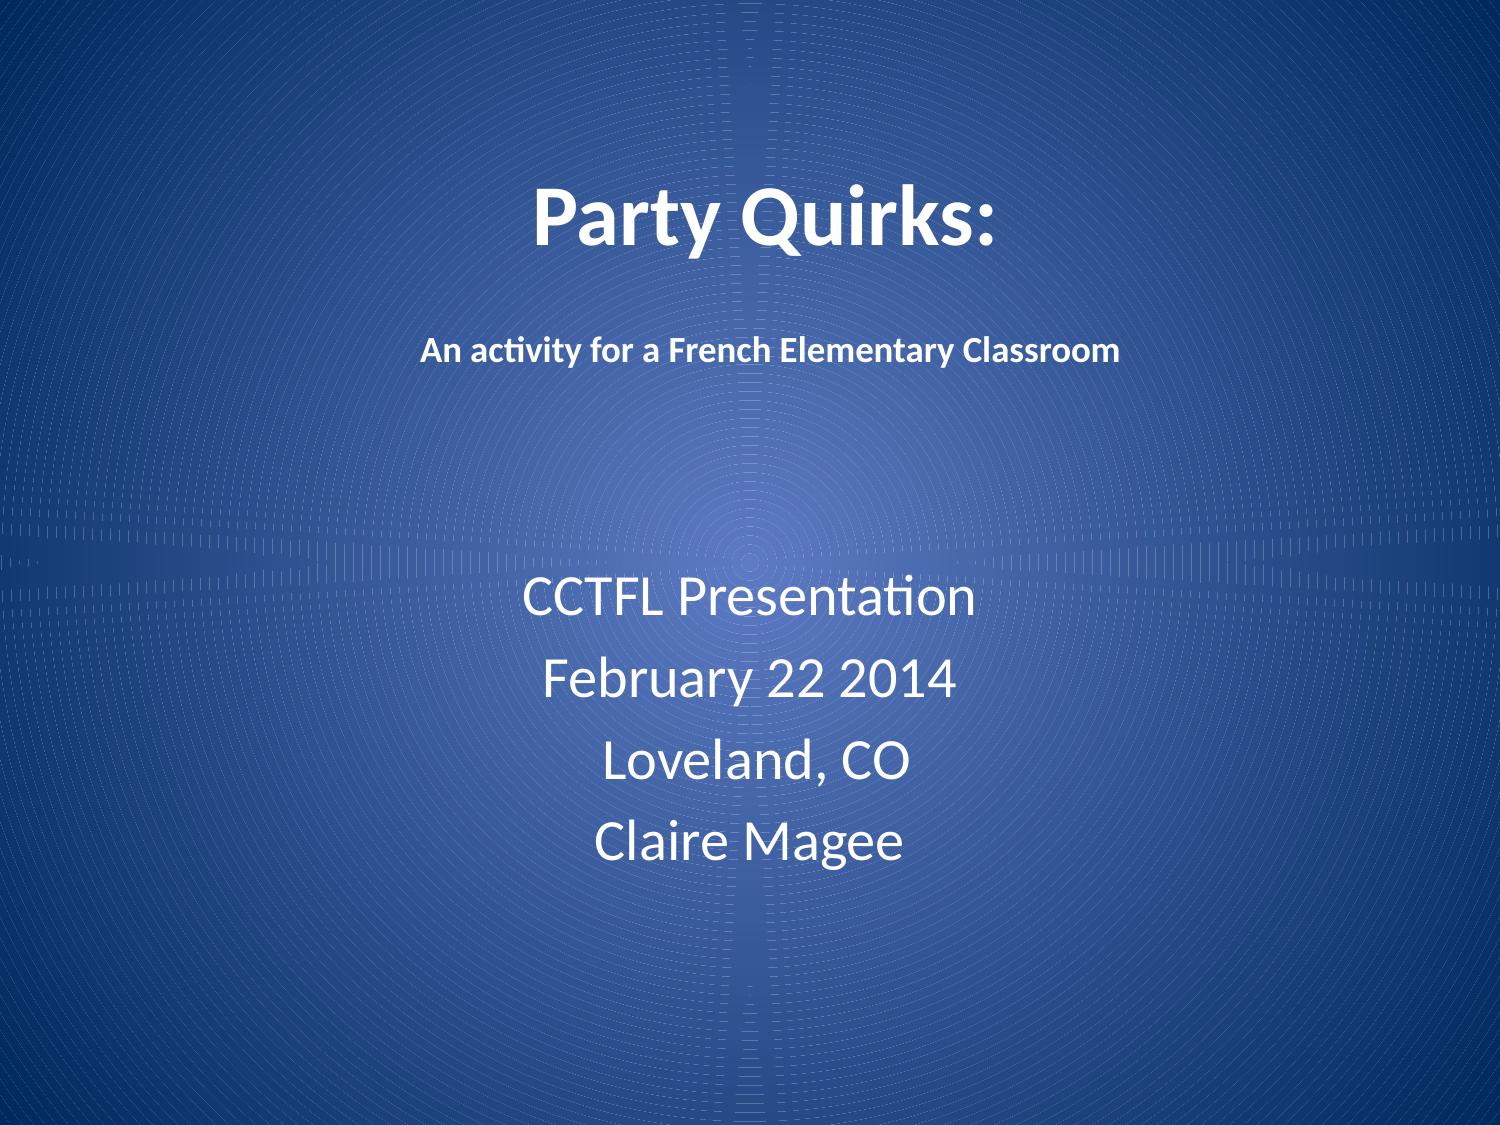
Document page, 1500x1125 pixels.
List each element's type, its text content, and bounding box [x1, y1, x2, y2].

subtitle CCTFL Presentation February 22 2014 Loveland, CO Claire Magee [225, 549, 1275, 925]
title Party Quirks: An activity for a French Elementary Classroom [137, 149, 1413, 442]
